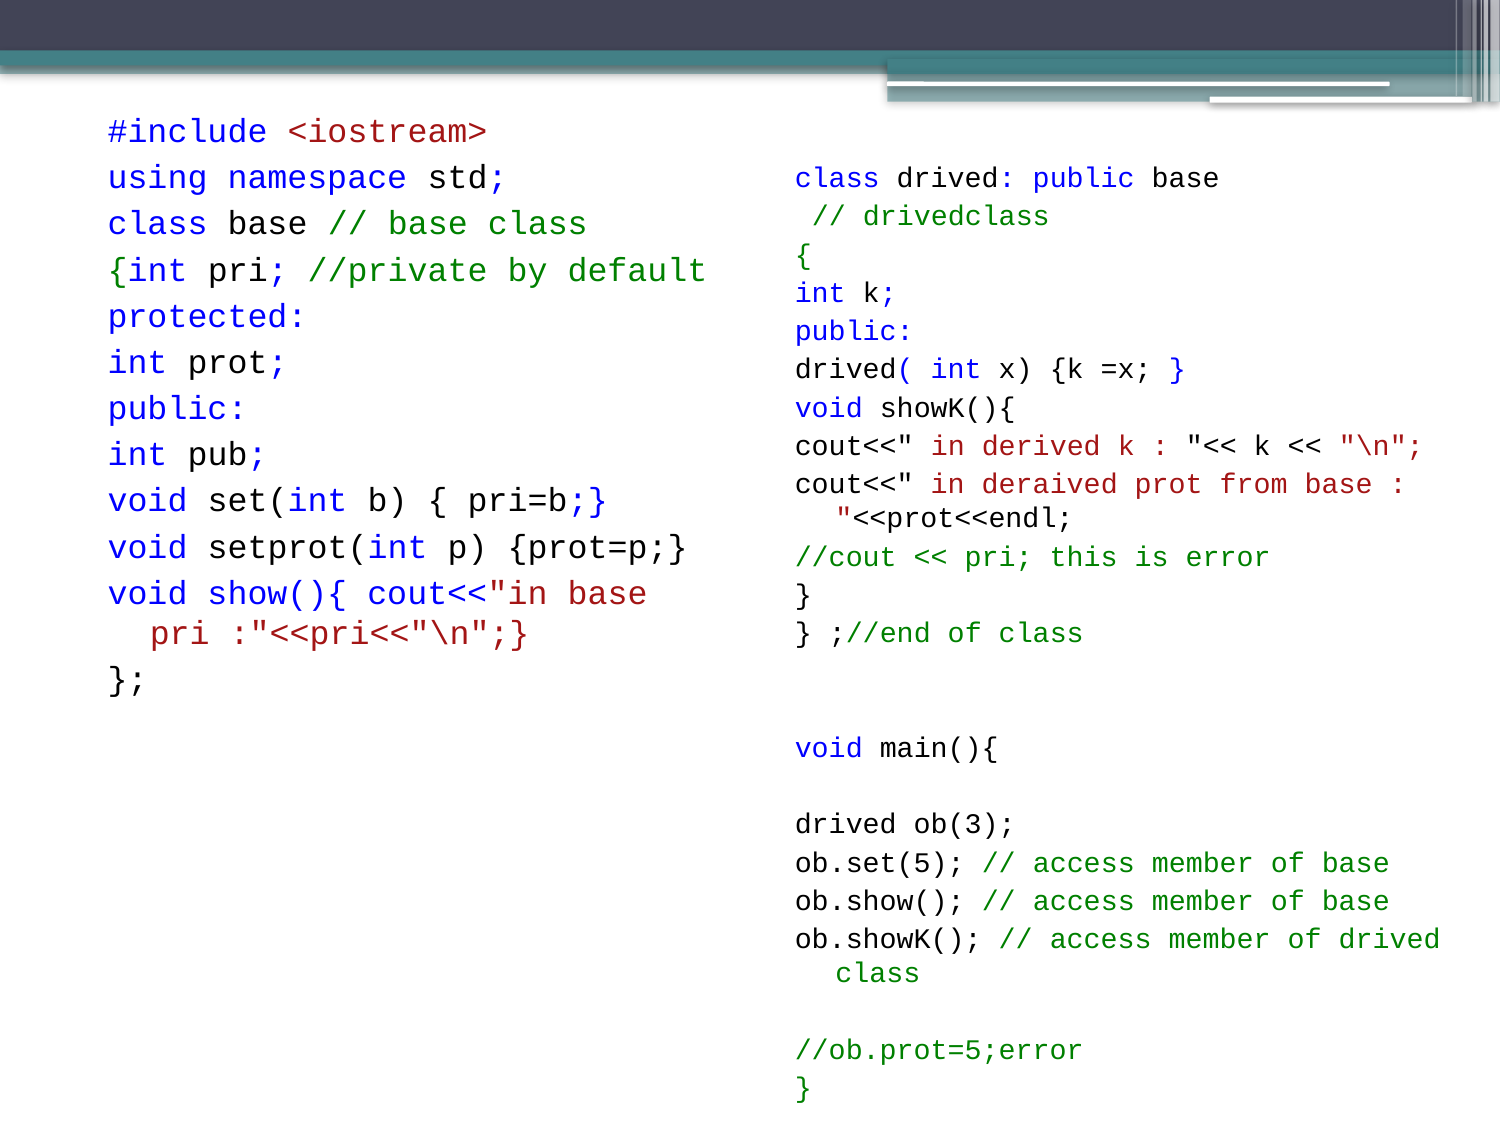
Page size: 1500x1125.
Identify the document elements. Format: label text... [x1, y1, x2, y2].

list class drived: public base // drivedclass { int k; public: drived( int x) {k =x; } void showK(){ cout<<" in derived k : "<< k << "\n"; cout<<" in deraived prot from base : "<<prot<<endl; //cout << pri; this is error } } ;//end of class void main(){ drived ob(3); ob.set(5); // access member of base ob.show(); // access member of base ob.showK(); // access member of drived class //ob.prot=5;error } [762, 113, 1500, 1112]
list #include <iostream> using namespace std; class base // base class {int pri; //private by default protected: int prot; public: int pub; void set(int b) { pri=b;} void setprot(int p) {prot=p;} void show(){ cout<<"in base pri :"<<pri<<"\n";} }; [75, 101, 738, 1112]
